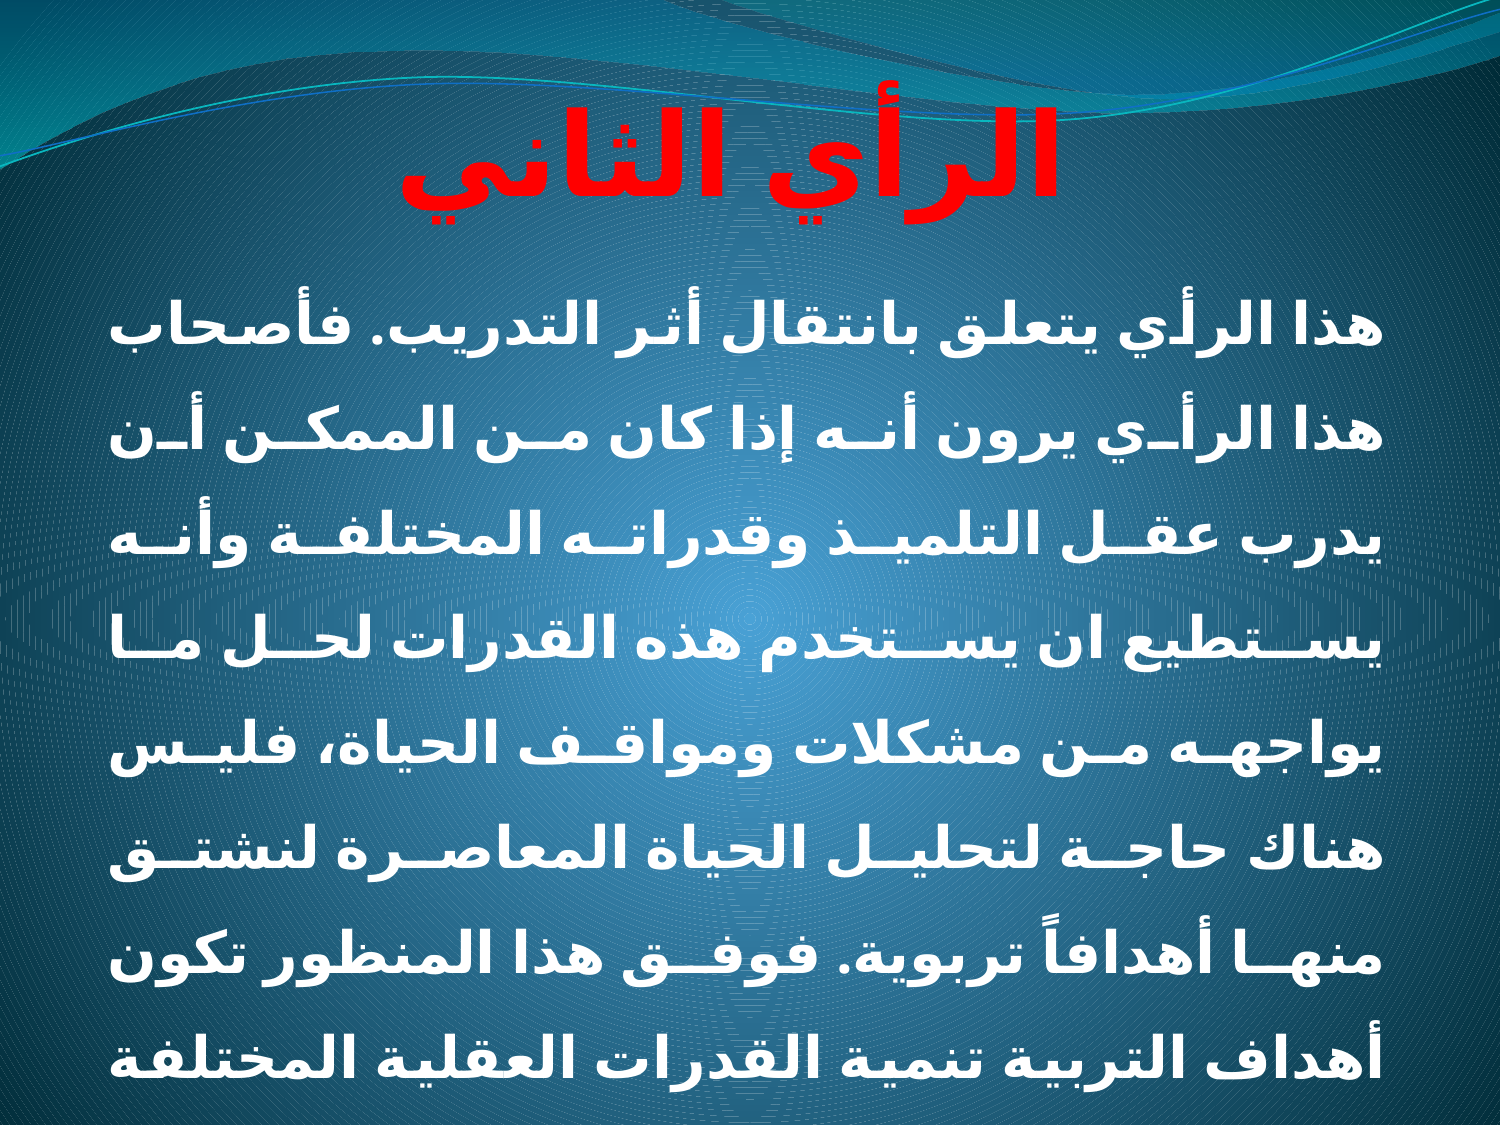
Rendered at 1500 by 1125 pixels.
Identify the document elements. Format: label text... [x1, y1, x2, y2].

subtitle هذا الرأي يتعلق بانتقال أثر التدريب. فأصحاب هذا الرأي يرون أنه إذا كان من الممكن أن يدرب عقل التلميذ وقدراته المختلفة وأنه يستطيع ان يستخدم هذه القدرات لحل ما يواجهه من مشكلات ومواقف الحياة، فليس هناك حاجة لتحليل الحياة المعاصرة لنشتق منها أهدافاً تربوية. فوفق هذا المنظور تكون أهداف التربية تنمية القدرات العقلية المختلفة والمهارات اللازمة لمواجهة المواقف والمشكلات التي تواجه الطالب. [100, 243, 1389, 1035]
title الرأي الثاني [88, 0, 1377, 220]
